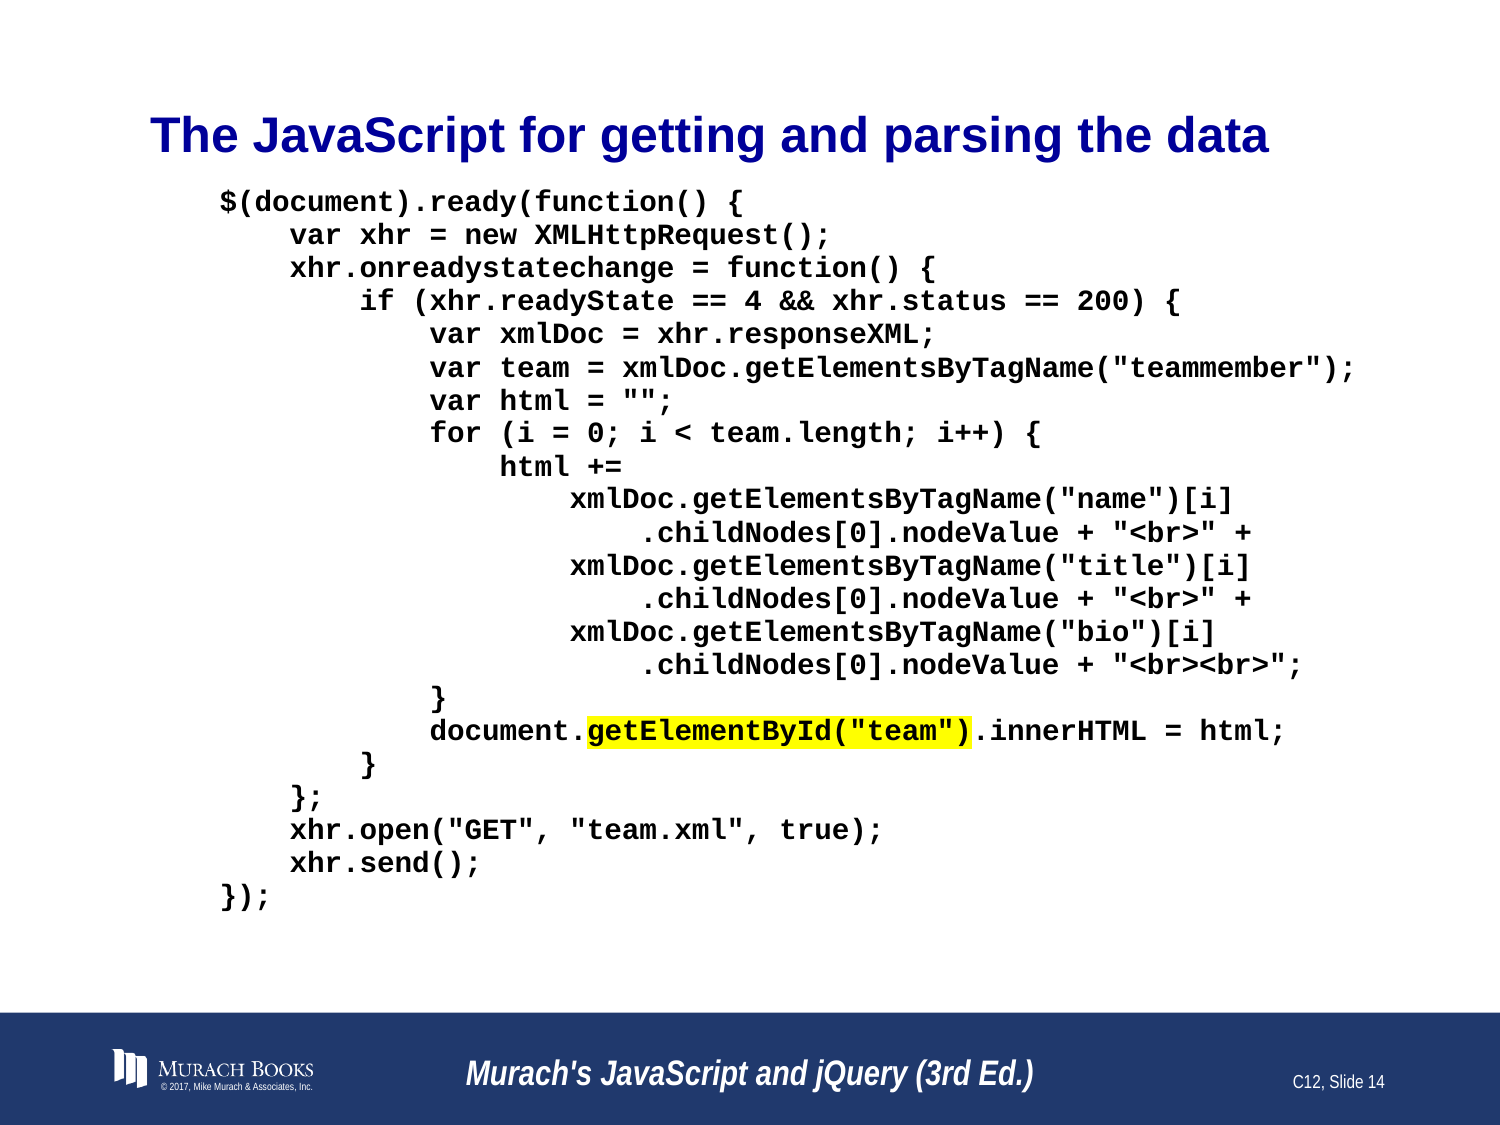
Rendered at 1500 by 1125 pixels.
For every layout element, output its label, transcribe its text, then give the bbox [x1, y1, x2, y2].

footer © 2017, Mike Murach & Associates, Inc. [12, 1025, 463, 1100]
slide_number C12, Slide 14 [1087, 1025, 1400, 1100]
slide_number Murach's JavaScript and jQuery (3rd Ed.) [463, 1025, 1050, 1100]
title The JavaScript for getting and parsing the data [150, 102, 1350, 164]
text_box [162, 187, 1363, 954]
